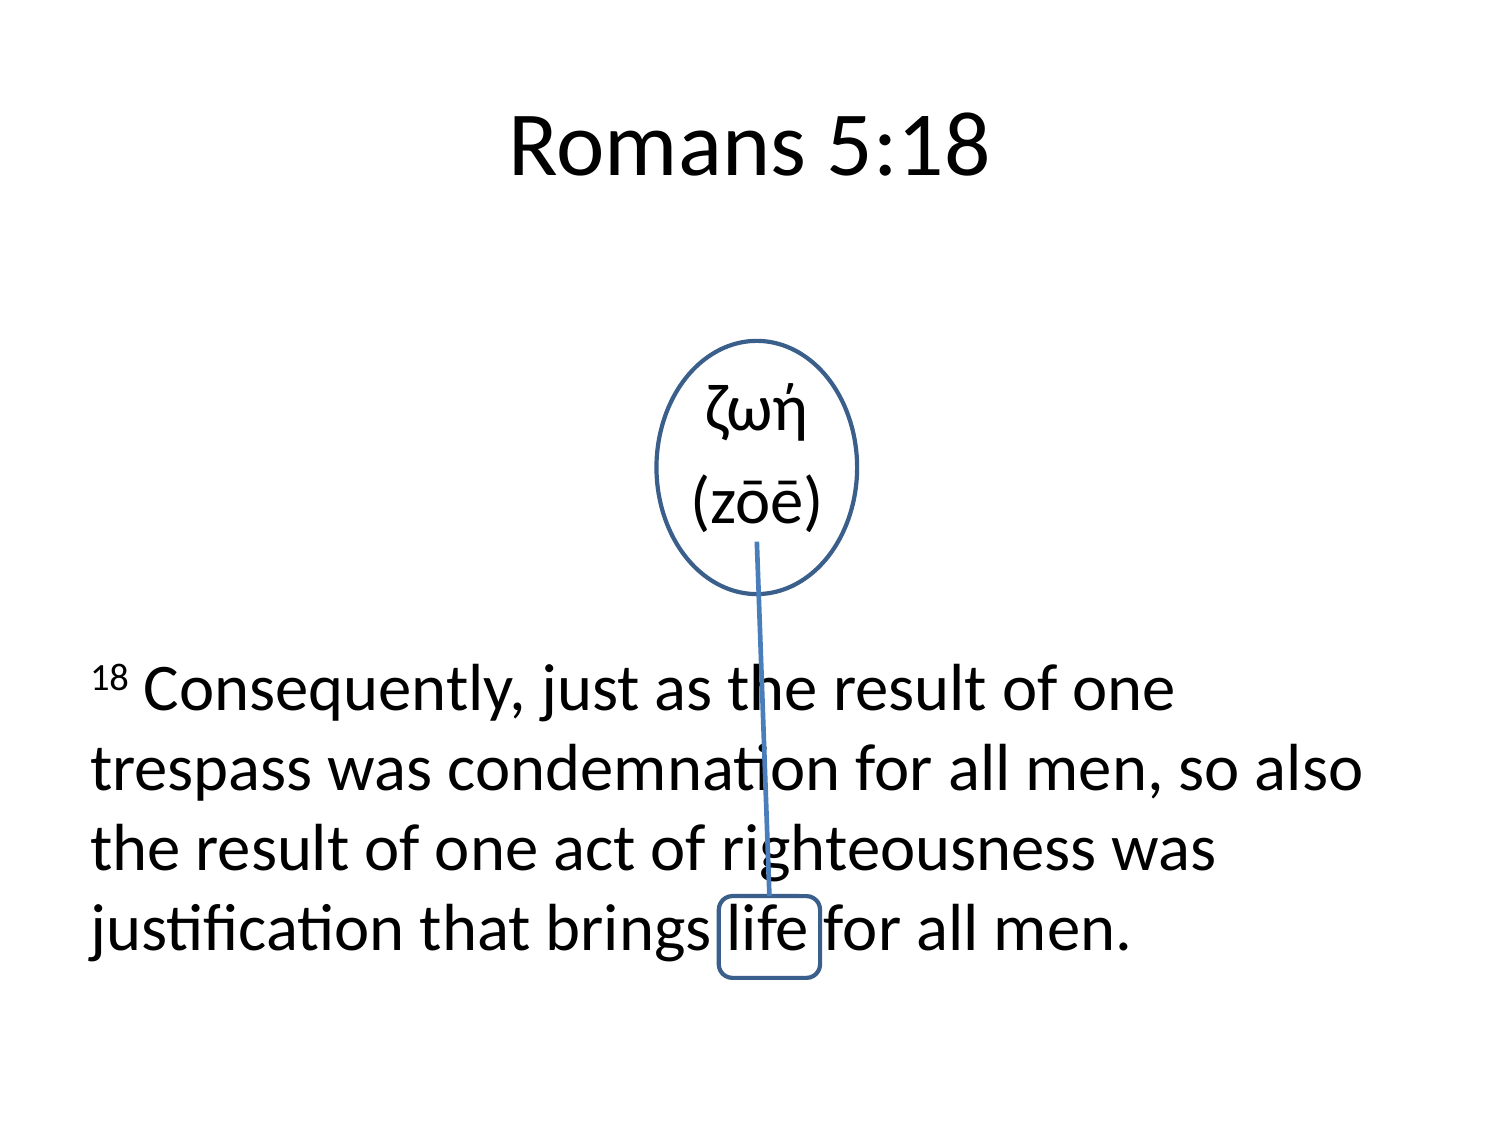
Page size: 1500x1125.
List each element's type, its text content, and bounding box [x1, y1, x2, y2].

title Romans 5:18 [75, 45, 1425, 233]
text_box [654, 338, 860, 597]
list ζωή (zōē) 18 Consequently, just as the result of one trespass was condemnation for all men, so also the result of one act of righteousness was justification that brings life for all men. [75, 262, 1425, 1005]
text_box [756, 593, 770, 897]
text_box [716, 893, 823, 980]
